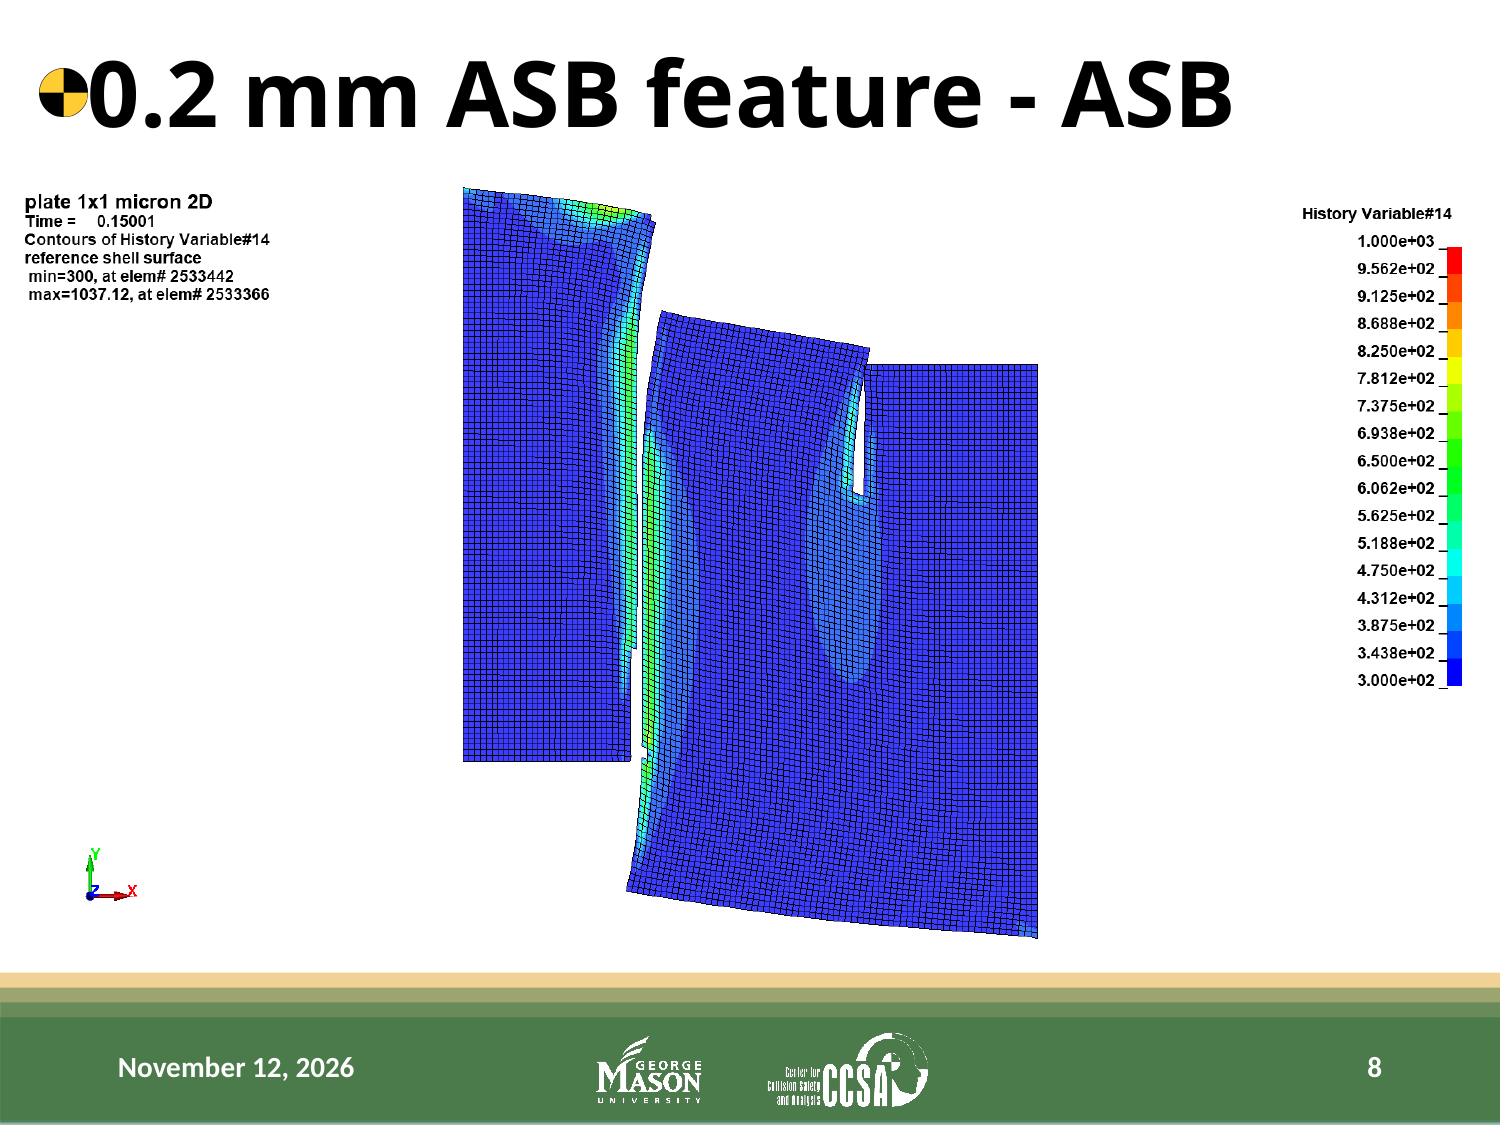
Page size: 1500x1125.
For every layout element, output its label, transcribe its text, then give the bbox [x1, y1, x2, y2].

picture [587, 1024, 713, 1115]
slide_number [103, 1041, 441, 1102]
picture [39, 68, 88, 117]
slide_number 8 [1115, 1041, 1397, 1102]
picture [757, 1024, 938, 1115]
picture [0, 184, 1500, 941]
text_box 0.2 mm ASB feature - ASB [24, 10, 1475, 184]
